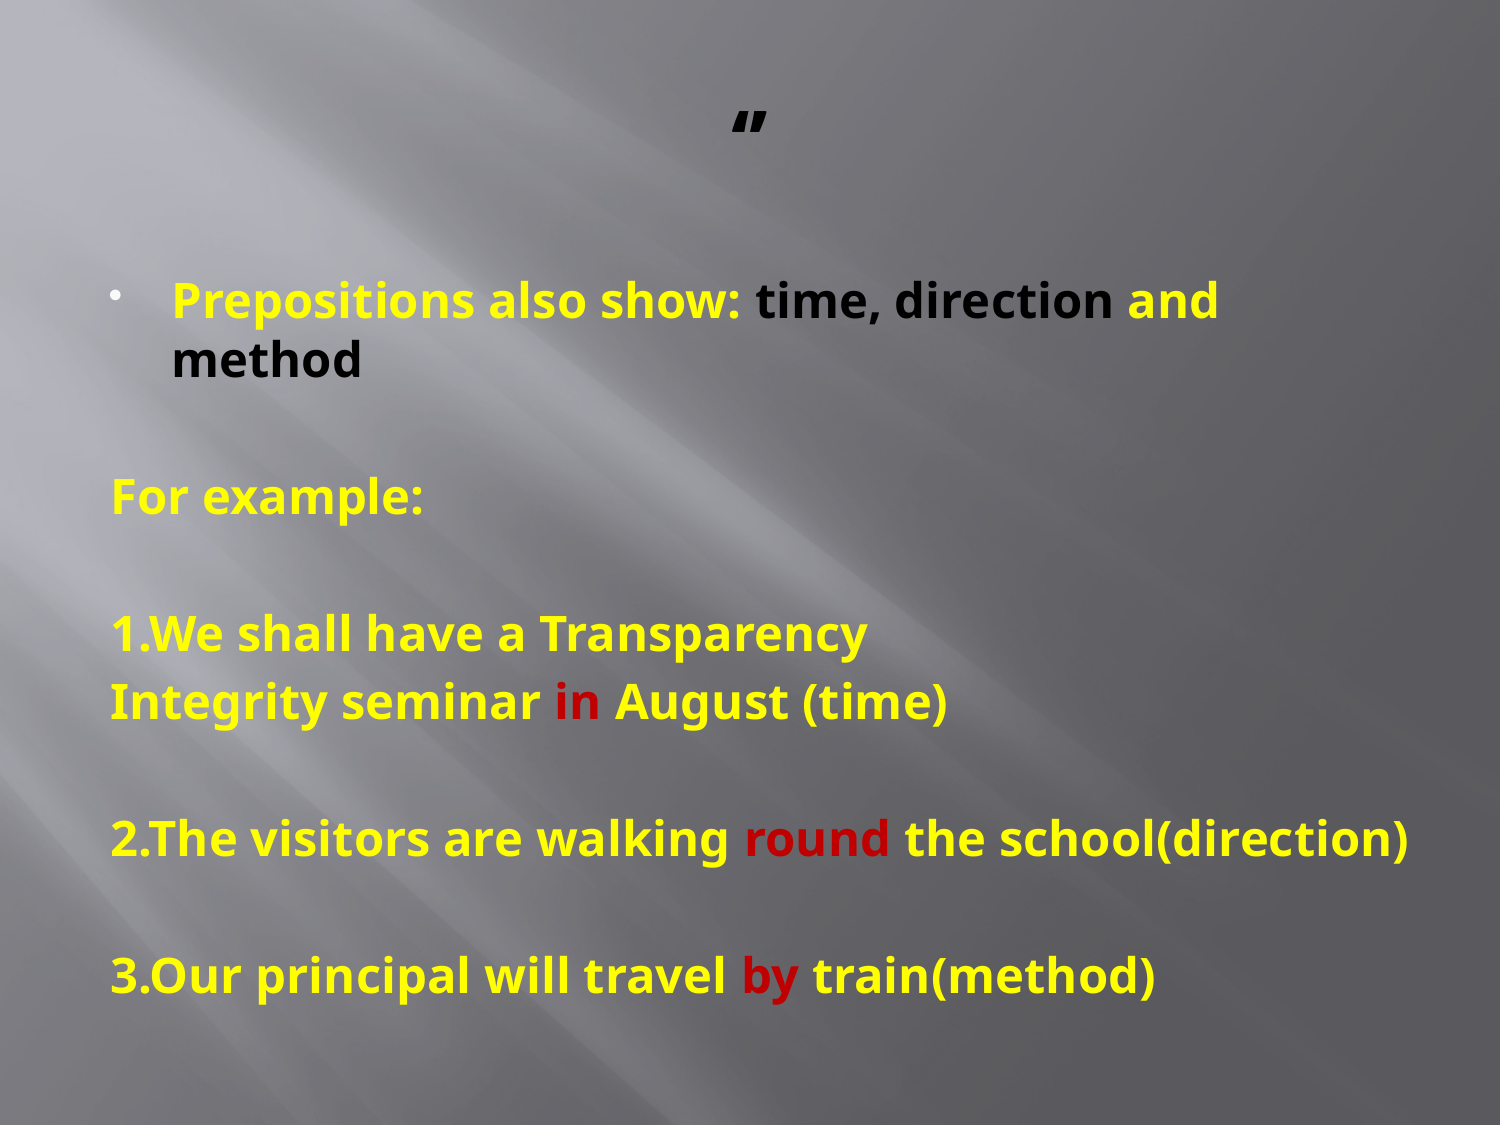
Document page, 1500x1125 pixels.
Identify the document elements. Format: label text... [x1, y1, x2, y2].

title ‘’ [75, 45, 1425, 233]
list Prepositions also show: time, direction and method For example: 1.We shall have a Transparency Integrity seminar in August (time) 2.The visitors are walking round the school(direction) 3.Our principal will travel by train(method) [75, 262, 1425, 1035]
